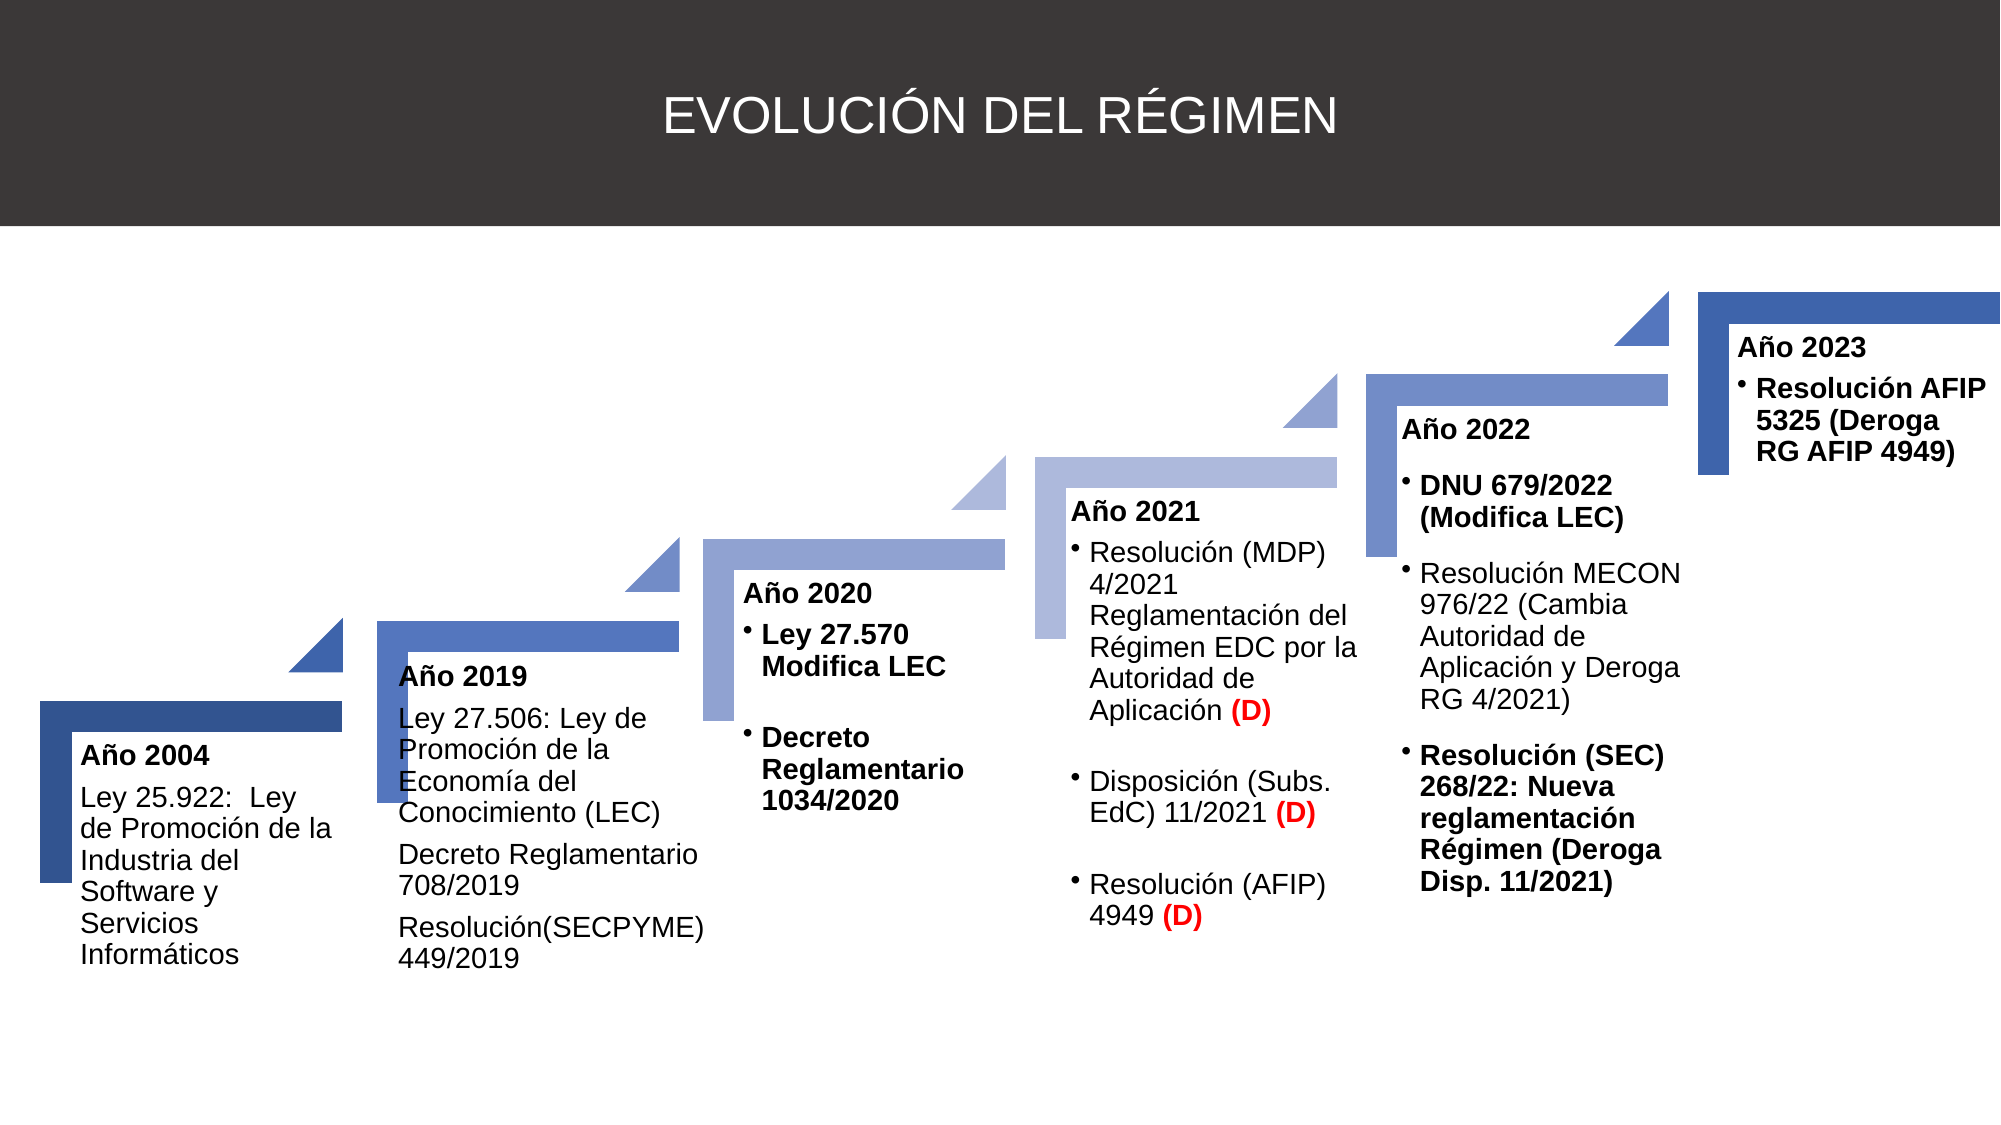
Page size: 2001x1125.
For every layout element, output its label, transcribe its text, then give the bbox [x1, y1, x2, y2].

text_box EVOLUCIÓN DEL RÉGIMEN [0, 0, 2000, 227]
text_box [40, 153, 2000, 1110]
